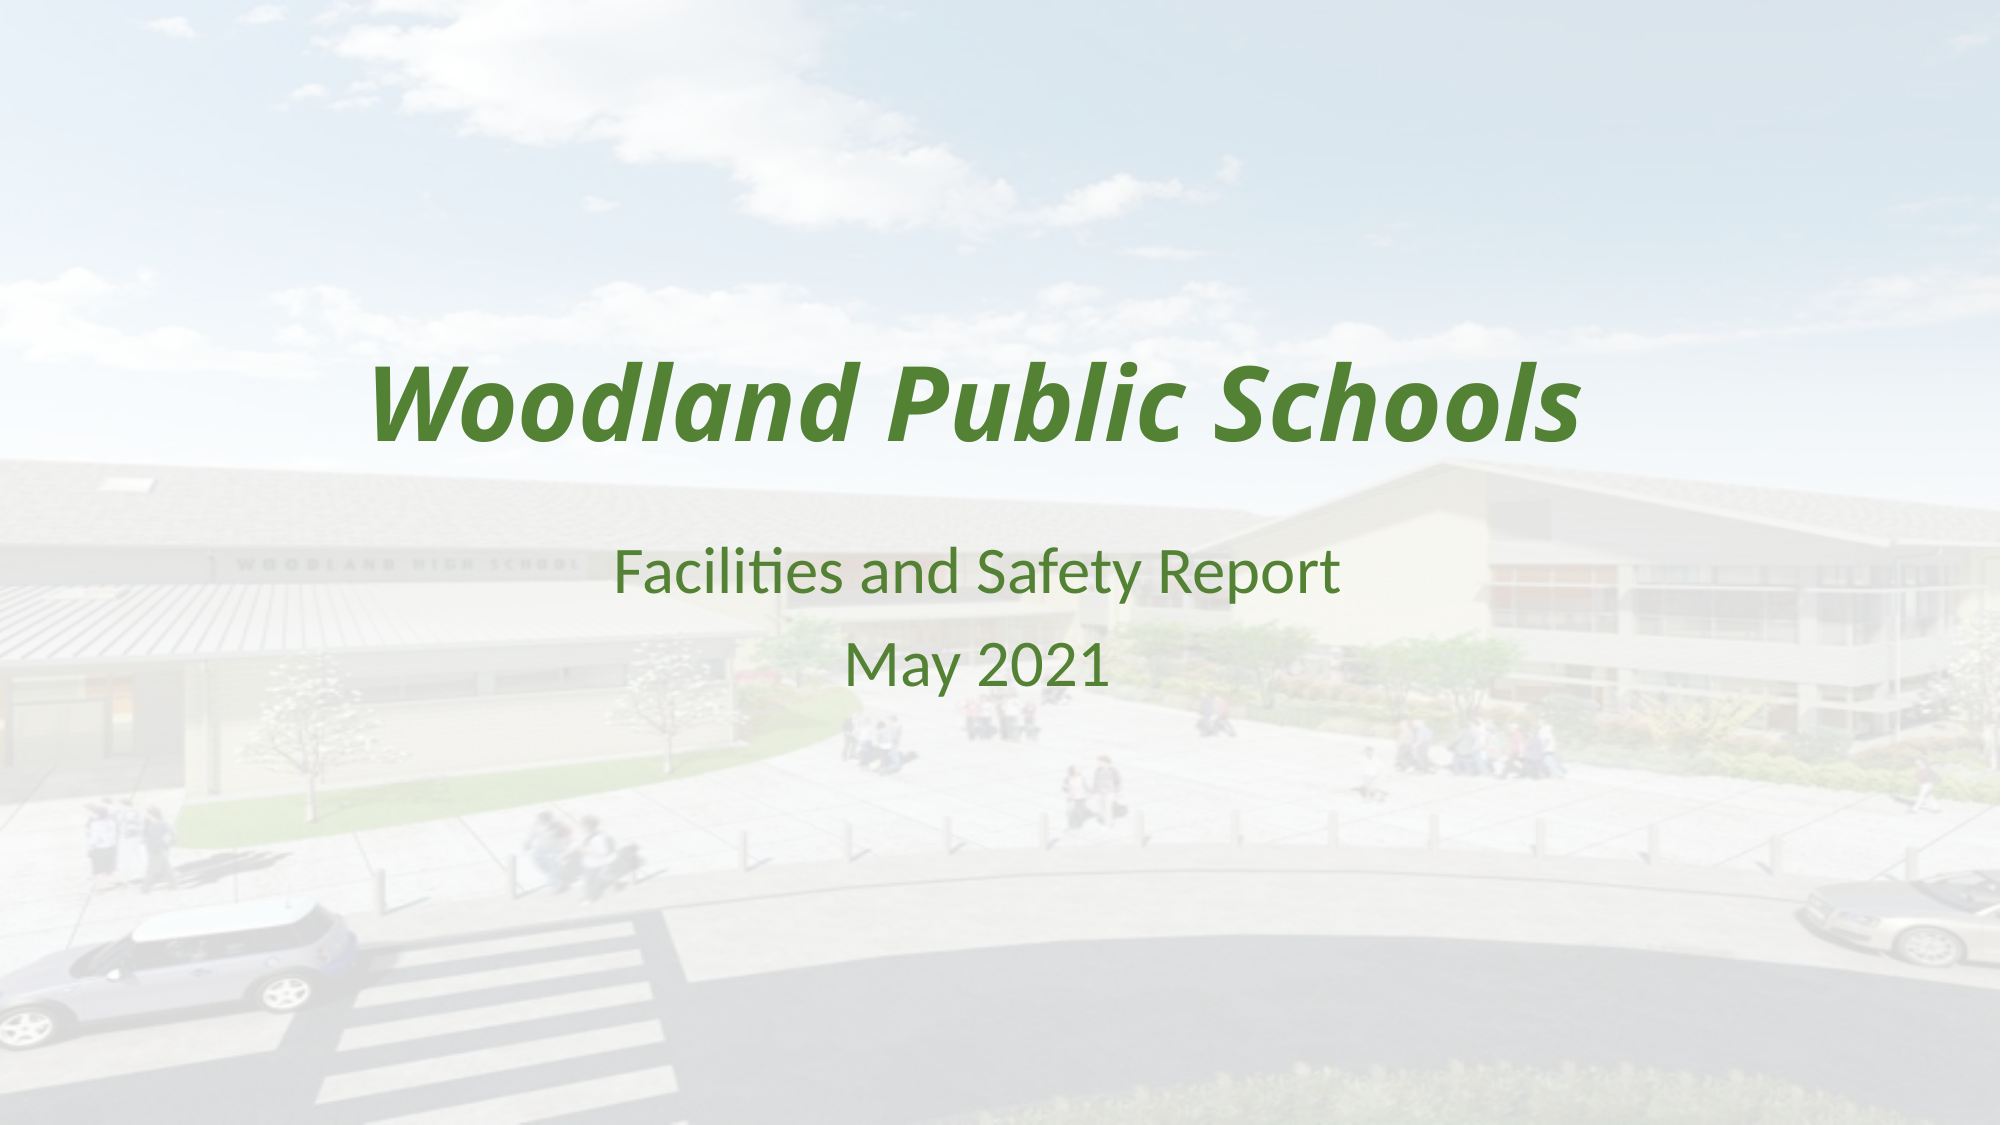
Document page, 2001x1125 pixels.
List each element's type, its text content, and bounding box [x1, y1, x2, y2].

subtitle Facilities and Safety Report May 2021 [227, 528, 1728, 781]
title Woodland Public Schools [200, 80, 1750, 472]
